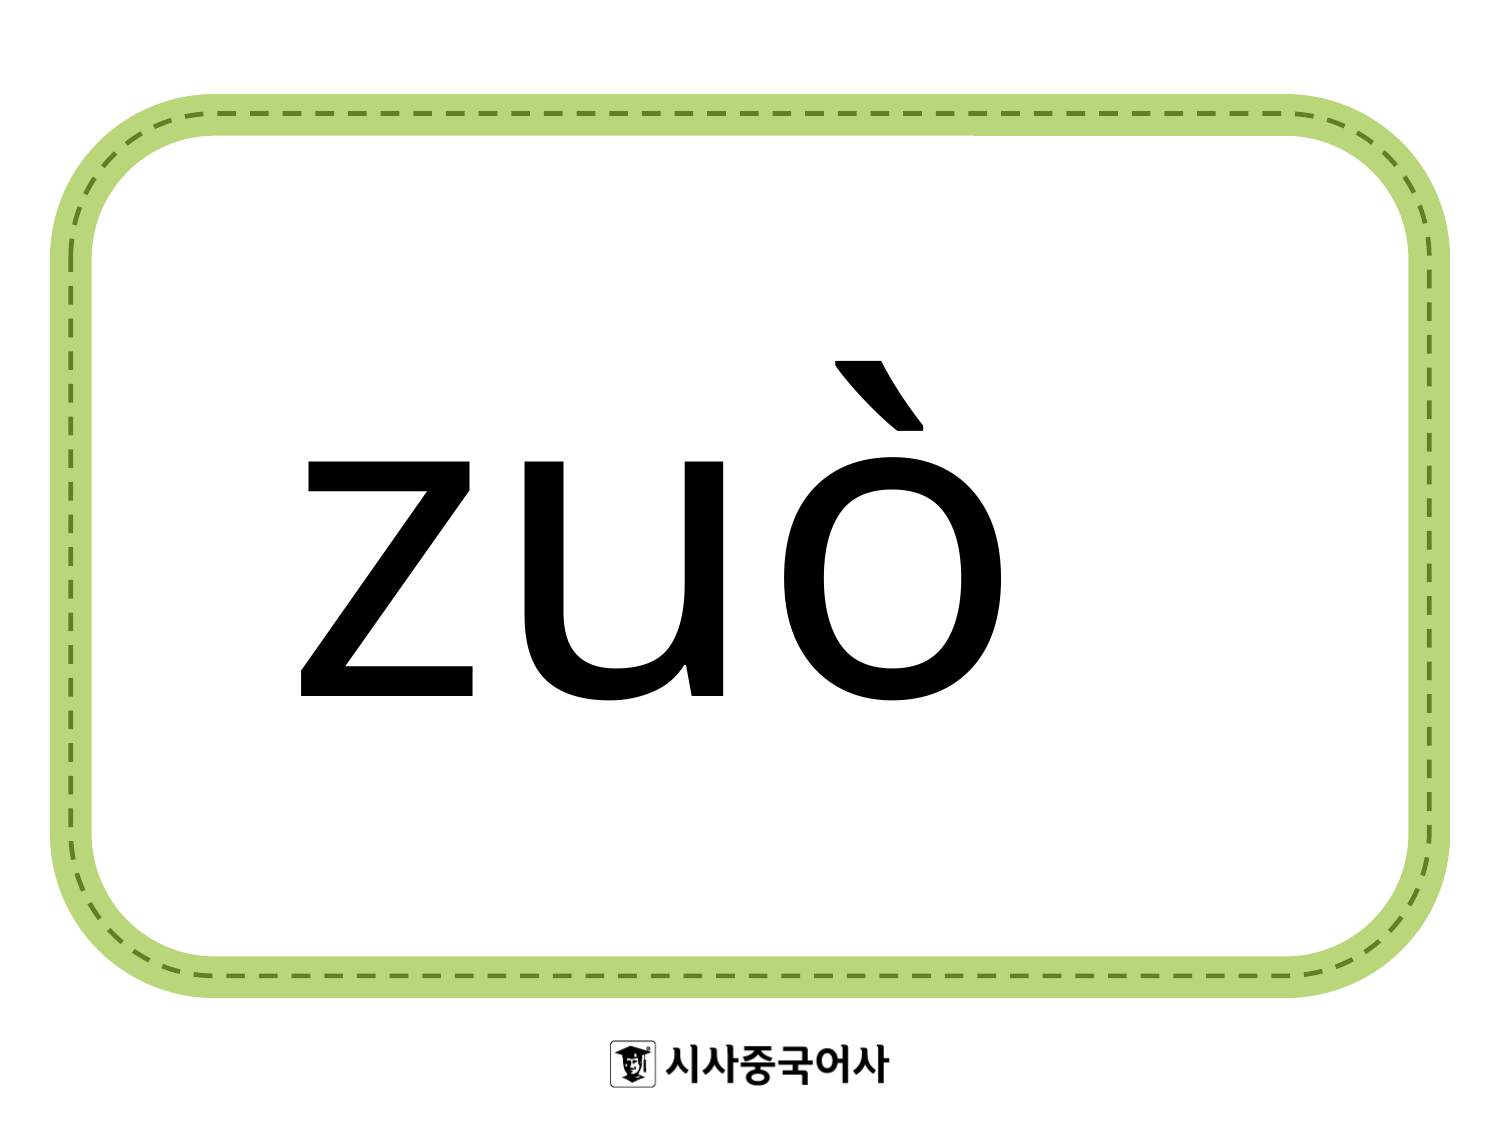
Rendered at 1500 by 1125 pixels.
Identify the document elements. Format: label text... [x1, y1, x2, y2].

text_box zuò [145, 189, 1354, 853]
picture [602, 1034, 898, 1094]
